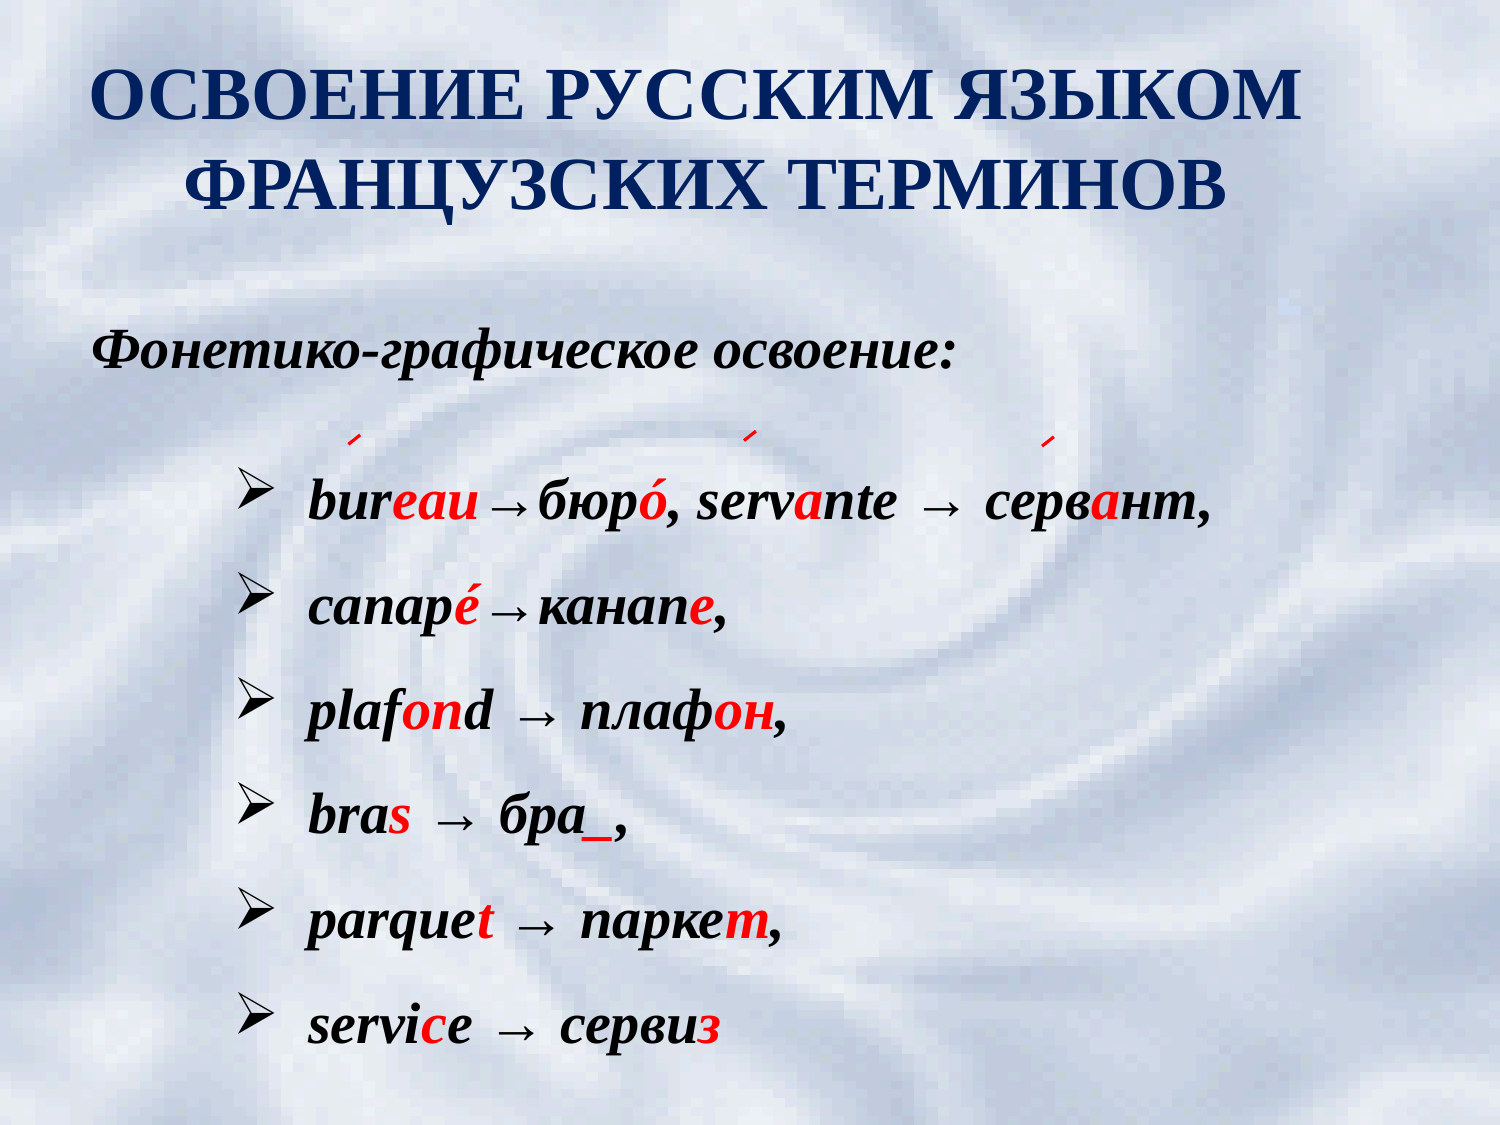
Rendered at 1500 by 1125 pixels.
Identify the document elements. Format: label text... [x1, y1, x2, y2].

text_box ОСВОЕНИЕ РУССКИМ ЯЗЫКОМ французских ТЕРМИНов [75, 37, 1336, 231]
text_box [743, 430, 757, 441]
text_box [348, 434, 361, 445]
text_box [1041, 436, 1055, 447]
text_box bureau→бюрó, servante → сервант, canapé→канапе, plafond → плафон, bras → бра_, parquet → паркет, service → сервиз [218, 418, 1362, 1063]
text_box Фонетико-графическое освоение: [76, 302, 1436, 388]
